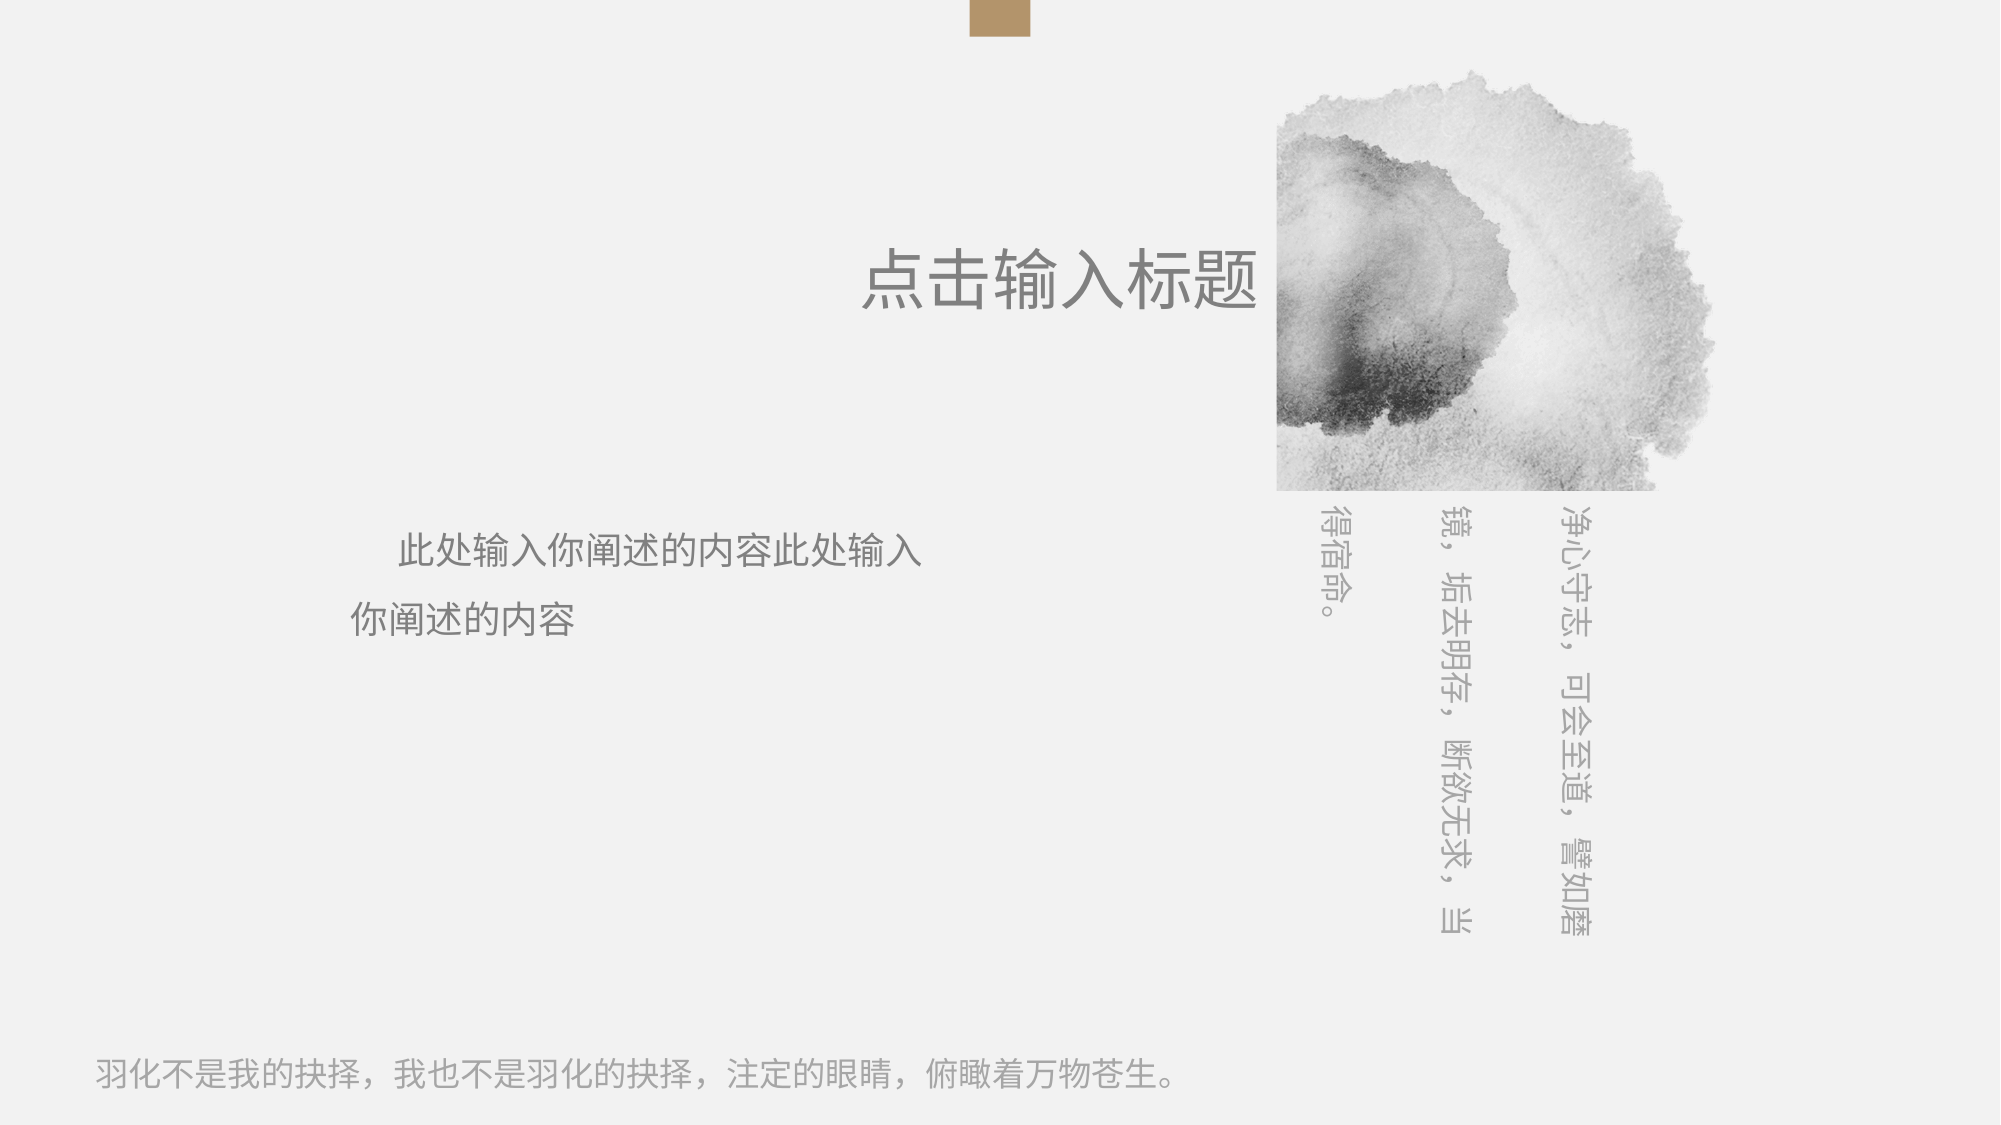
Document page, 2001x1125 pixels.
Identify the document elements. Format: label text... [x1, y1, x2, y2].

text_box 净心守志，可会至道，譬如磨镜，垢去明存，断欲无求，当得宿命。 [1311, 491, 1685, 967]
text_box 羽化不是我的抉择，我也不是羽化的抉择，注定的眼睛，俯瞰着万物苍生。 [80, 1045, 1196, 1101]
picture [1276, 65, 1720, 491]
text_box [969, 0, 1031, 38]
text_box 此处输入你阐述的内容此处输入你阐述的内容 [336, 490, 970, 723]
text_box 点击输入标题 [844, 230, 1275, 325]
